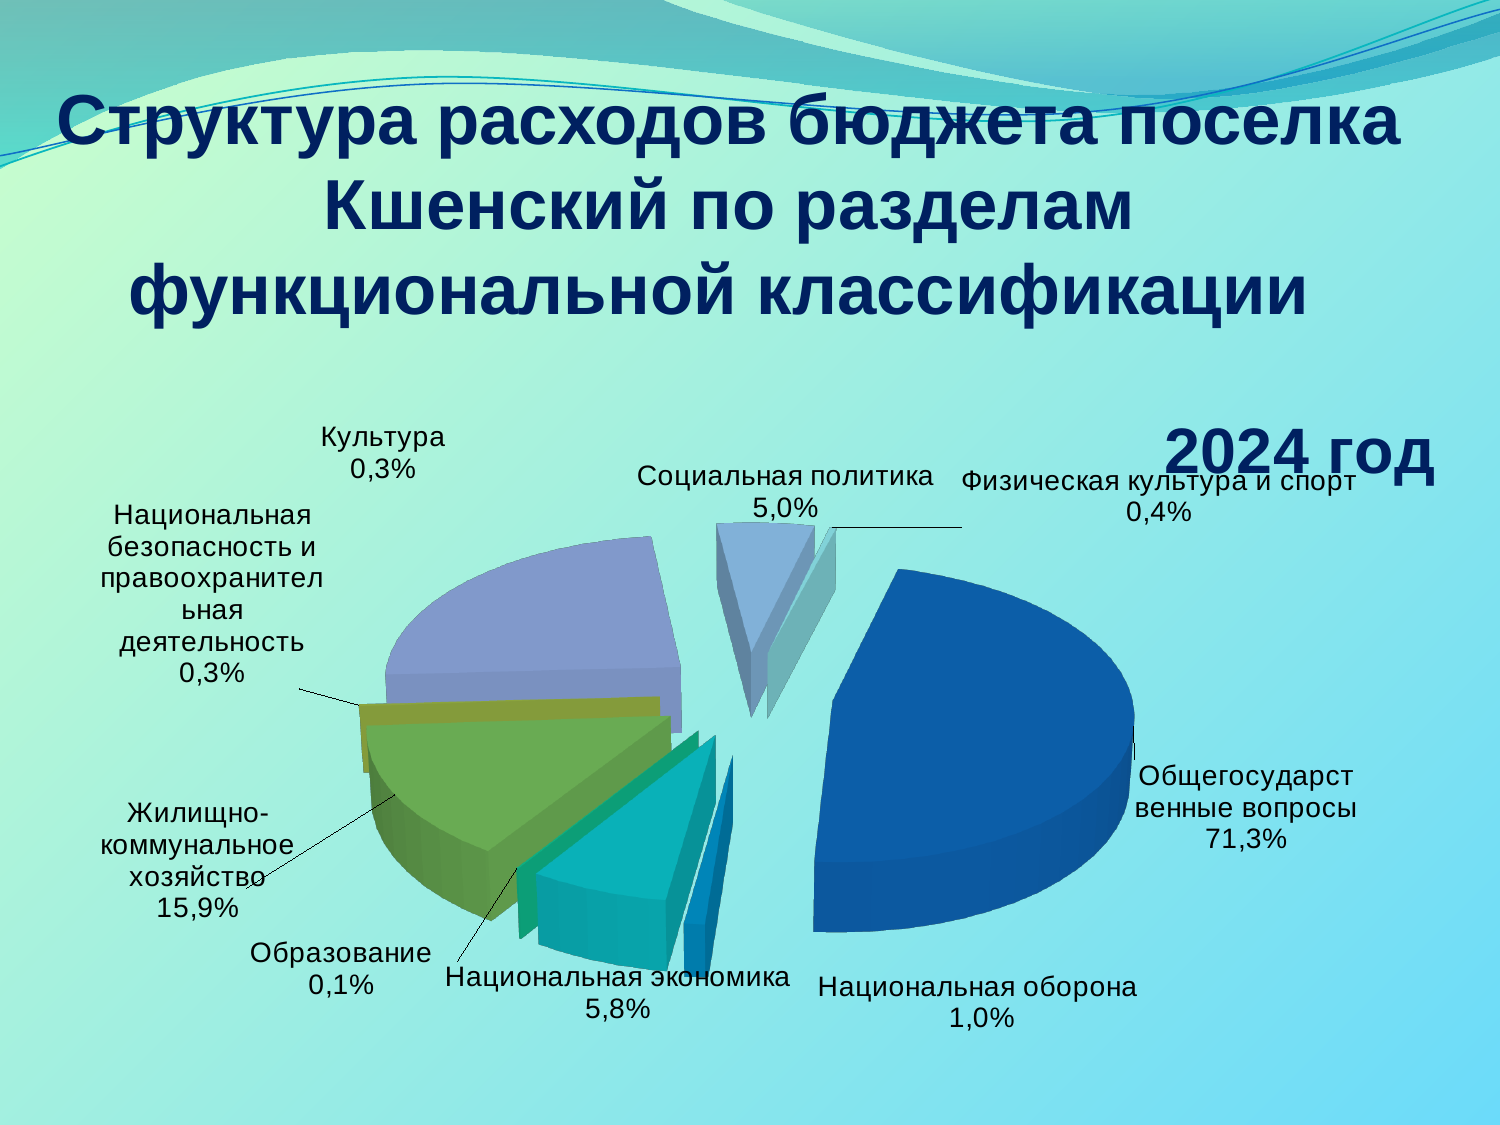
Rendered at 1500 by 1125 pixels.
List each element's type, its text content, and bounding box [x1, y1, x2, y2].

table_cell 0 [93, 374, 100, 417]
chart [100, 373, 1448, 1059]
text_box Структура расходов бюджета поселка Кшенский по разделам функциональной классификации [0, 66, 1459, 417]
table_cell 0 [1448, 376, 1453, 417]
